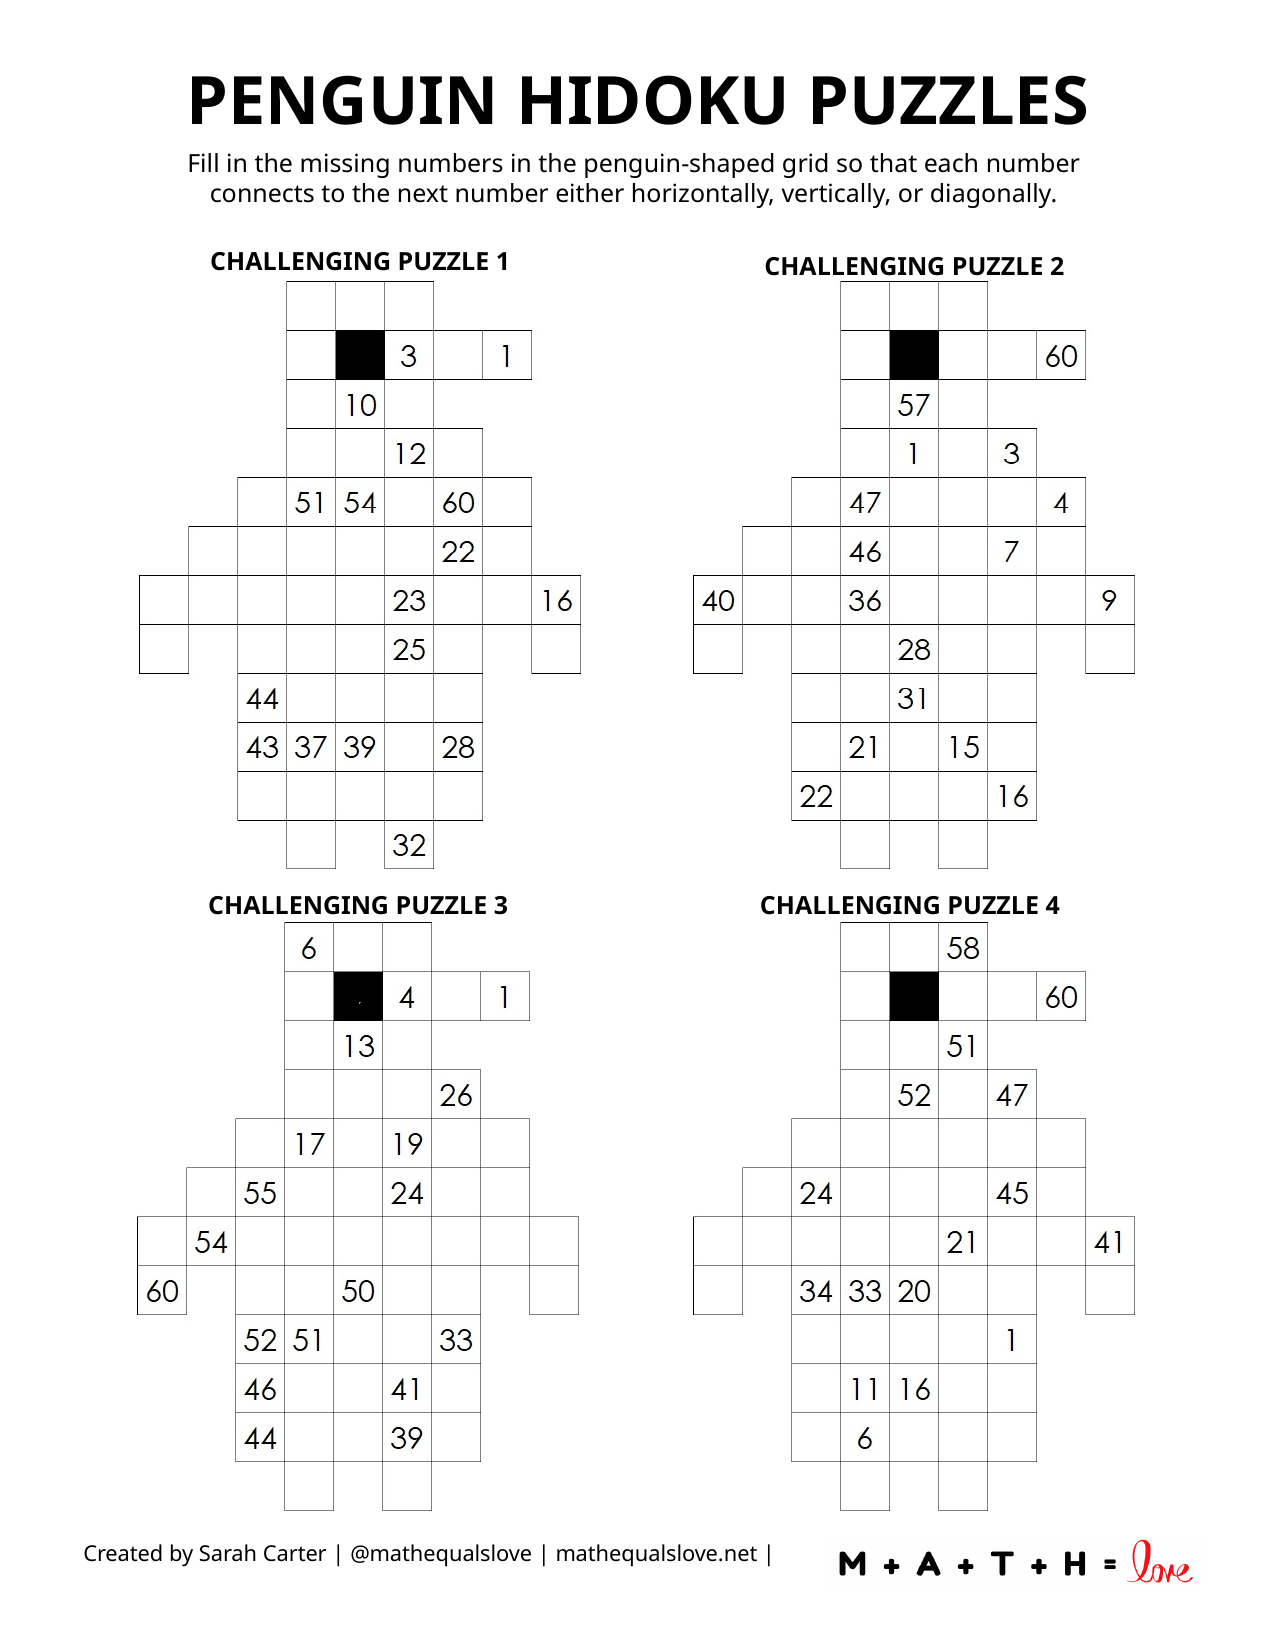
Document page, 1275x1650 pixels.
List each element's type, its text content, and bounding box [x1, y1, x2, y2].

text_box Fill in the missing numbers in the penguin-shaped grid so that each number connects to the next number either horizontally, vertically, or diagonally. [0, 140, 1275, 216]
text_box CHALLENGING PUZZLE 4 [670, 889, 1150, 941]
text_box CHALLENGING PUZZLE 3 [118, 889, 598, 941]
picture [693, 922, 1136, 1511]
text_box CHALLENGING PUZZLE 2 [674, 249, 1155, 301]
text_box PENGUIN HIDOKU PUZZLES [66, 50, 1211, 140]
picture [139, 280, 581, 870]
text_box Created by Sarah Carter | @mathequalslove | mathequalslove.net | [68, 1532, 986, 1574]
text_box CHALLENGING PUZZLE 1 [120, 245, 600, 297]
picture [693, 280, 1136, 870]
picture [136, 922, 579, 1511]
picture [826, 1536, 1203, 1588]
